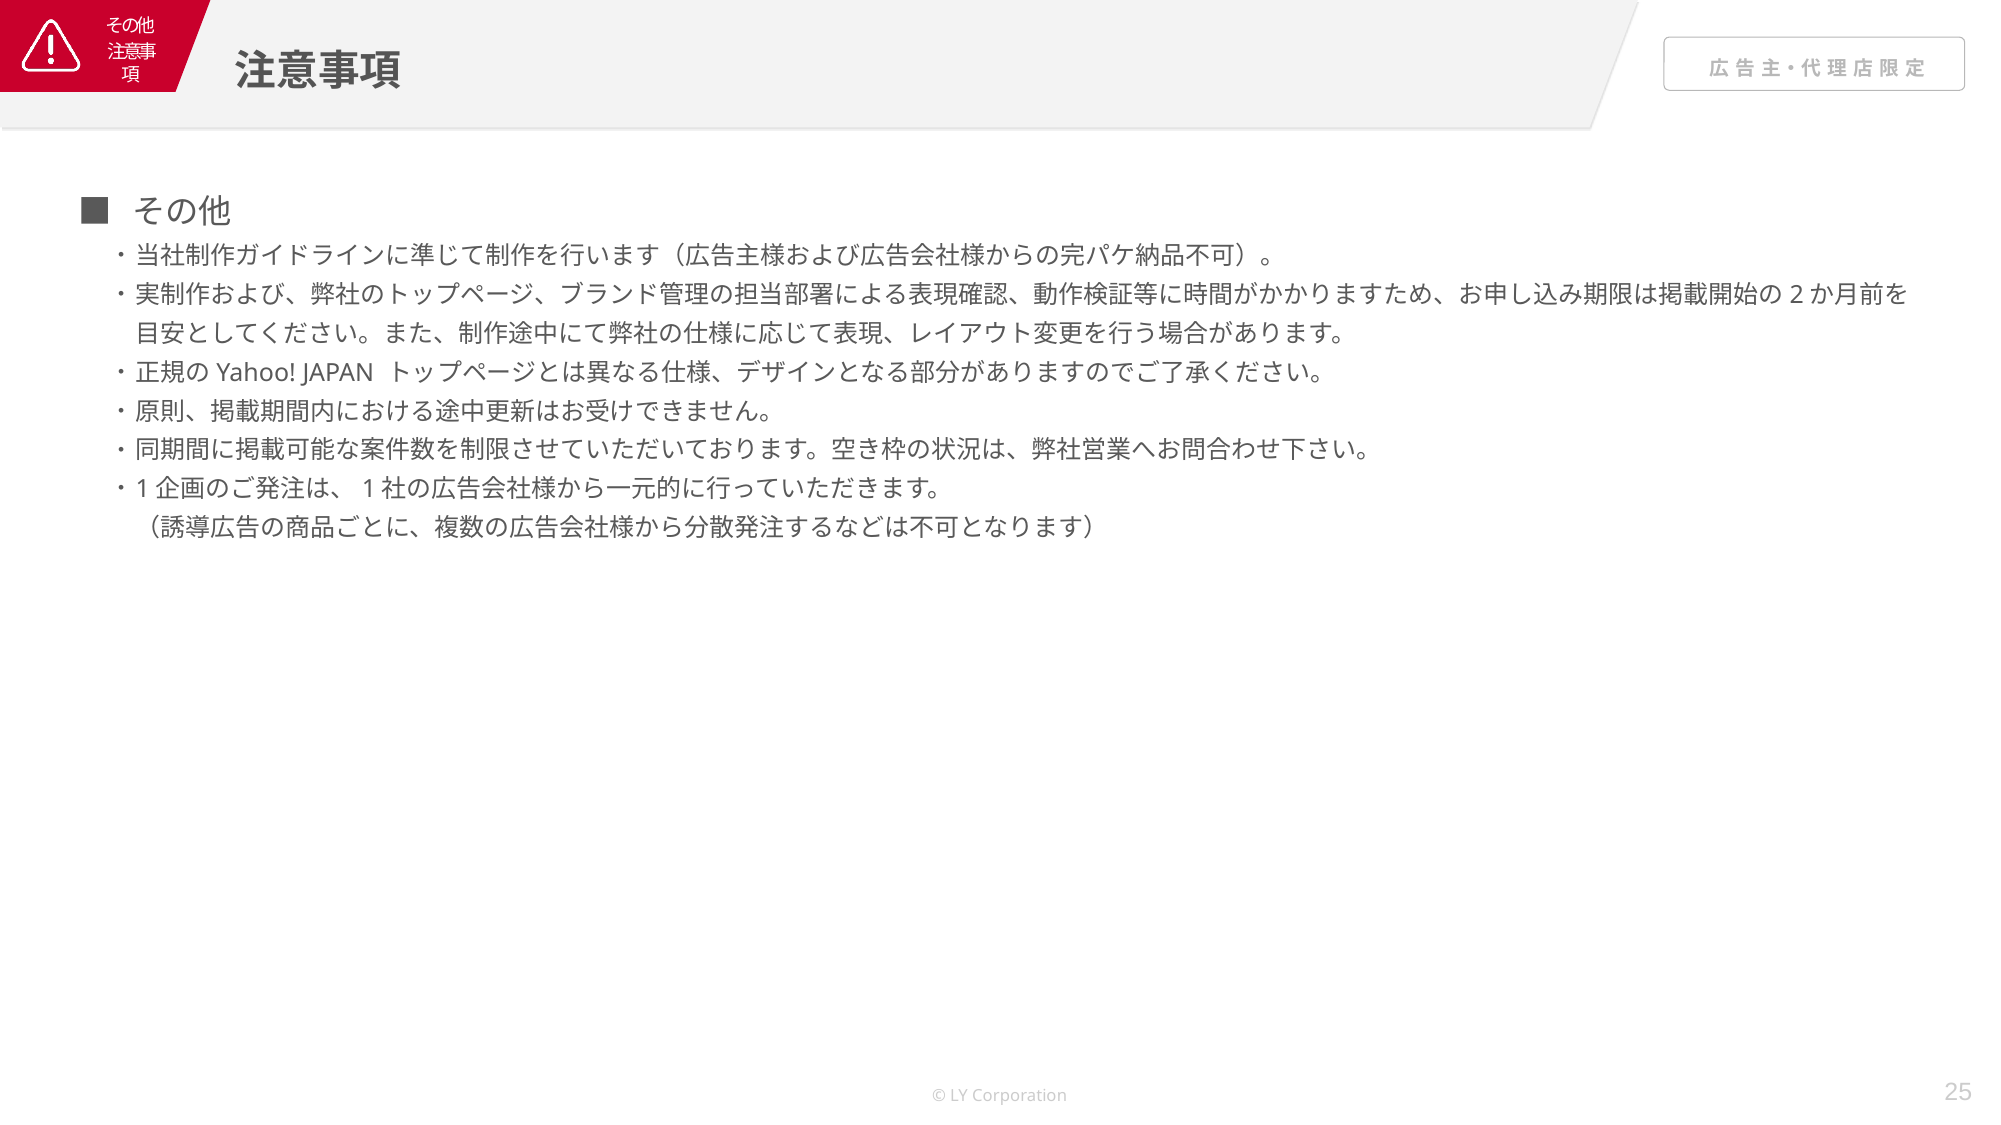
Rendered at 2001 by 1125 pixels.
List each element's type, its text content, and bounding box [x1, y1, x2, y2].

list 注意事項 [234, 41, 1570, 97]
text_box ■ その他 当社制作ガイドラインに準じて制作を行います（広告主様および広告会社様からの完パケ納品不可）。 実制作および、弊社のトップページ、ブランド管理の担当部署による表現確認、動作検証等に時間がかかりますため、お申し込み期限は掲載開始の2か月前を目安としてください。また、制作途中にて弊社の仕様に応じて表現、レイアウト変更を行う場合があります。 正規のYahoo! JAPAN トップページとは異なる仕様、デザインとなる部分がありますのでご了承ください。 原則、掲載期間内における途中更新はお受けできません。 同期間に掲載可能な案件数を制限させていただいております。空き枠の状況は、弊社営業へお問合わせ下さい。 1企画のご発注は、1社の広告会社様から一元的に行っていただきます。 （誘導広告の商品ごとに、複数の広告会社様から分散発注するなどは不可となります） [78, 178, 1922, 542]
picture [16, 12, 84, 80]
list その他 注意事項 [98, 12, 170, 81]
